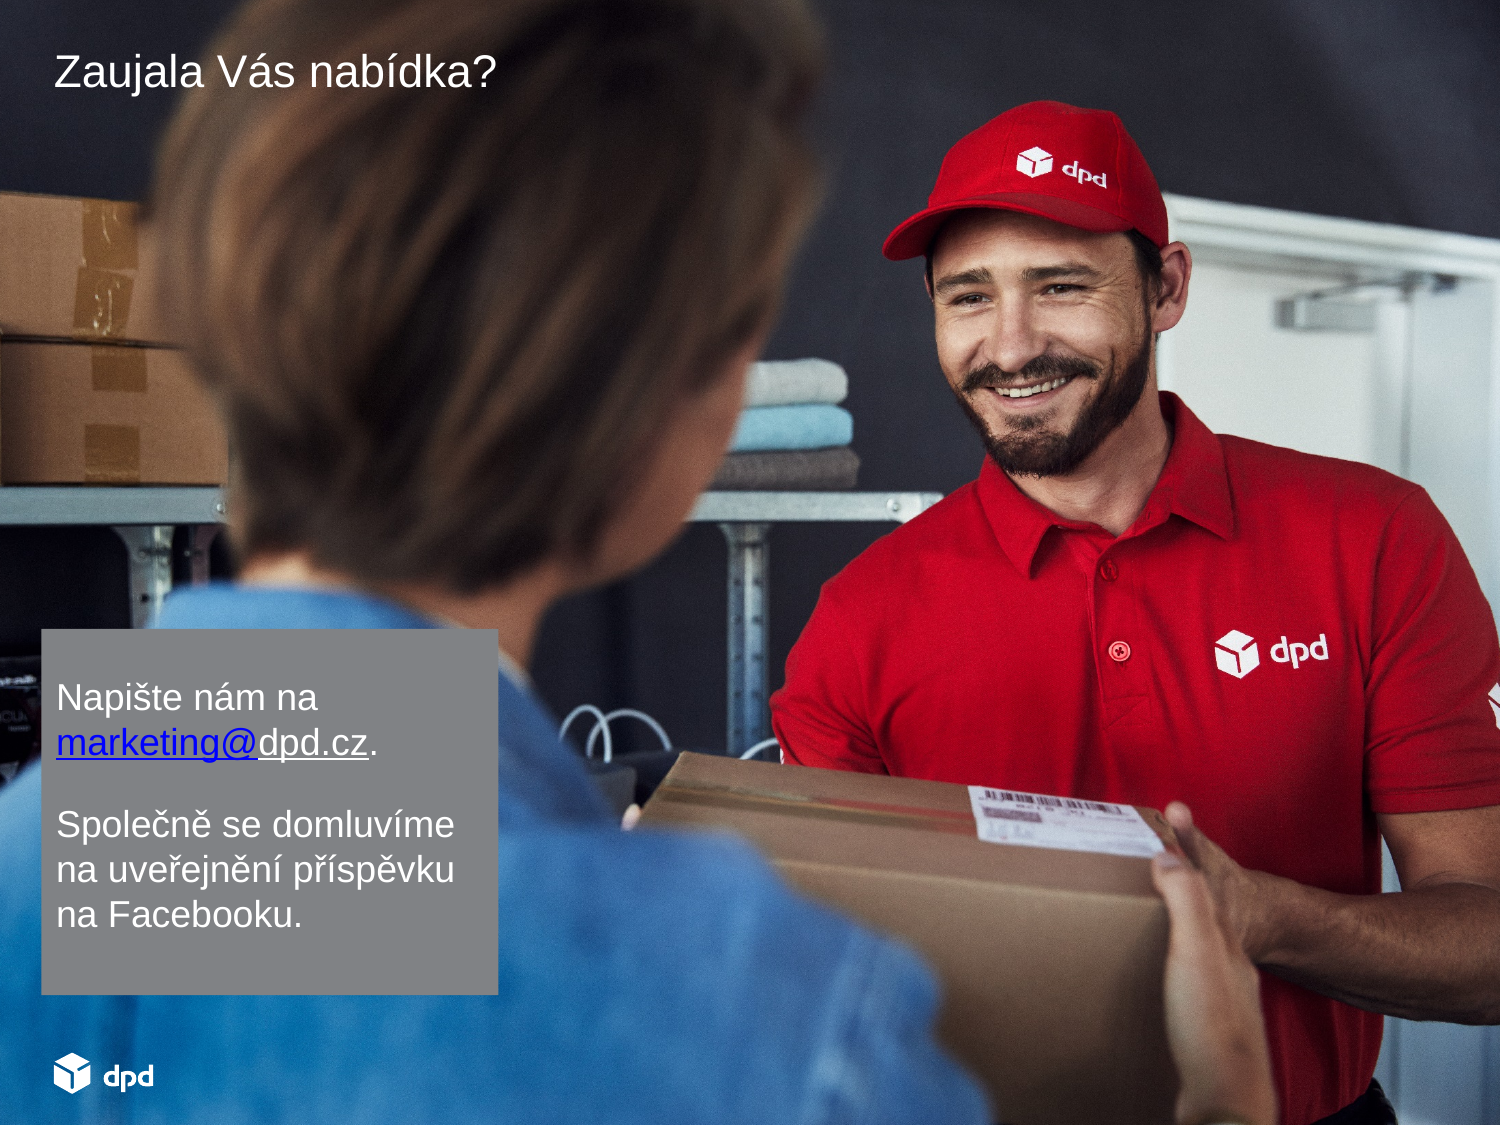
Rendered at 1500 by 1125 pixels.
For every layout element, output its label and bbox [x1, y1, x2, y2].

picture [0, 0, 1500, 1125]
text_box [53, 1052, 154, 1094]
